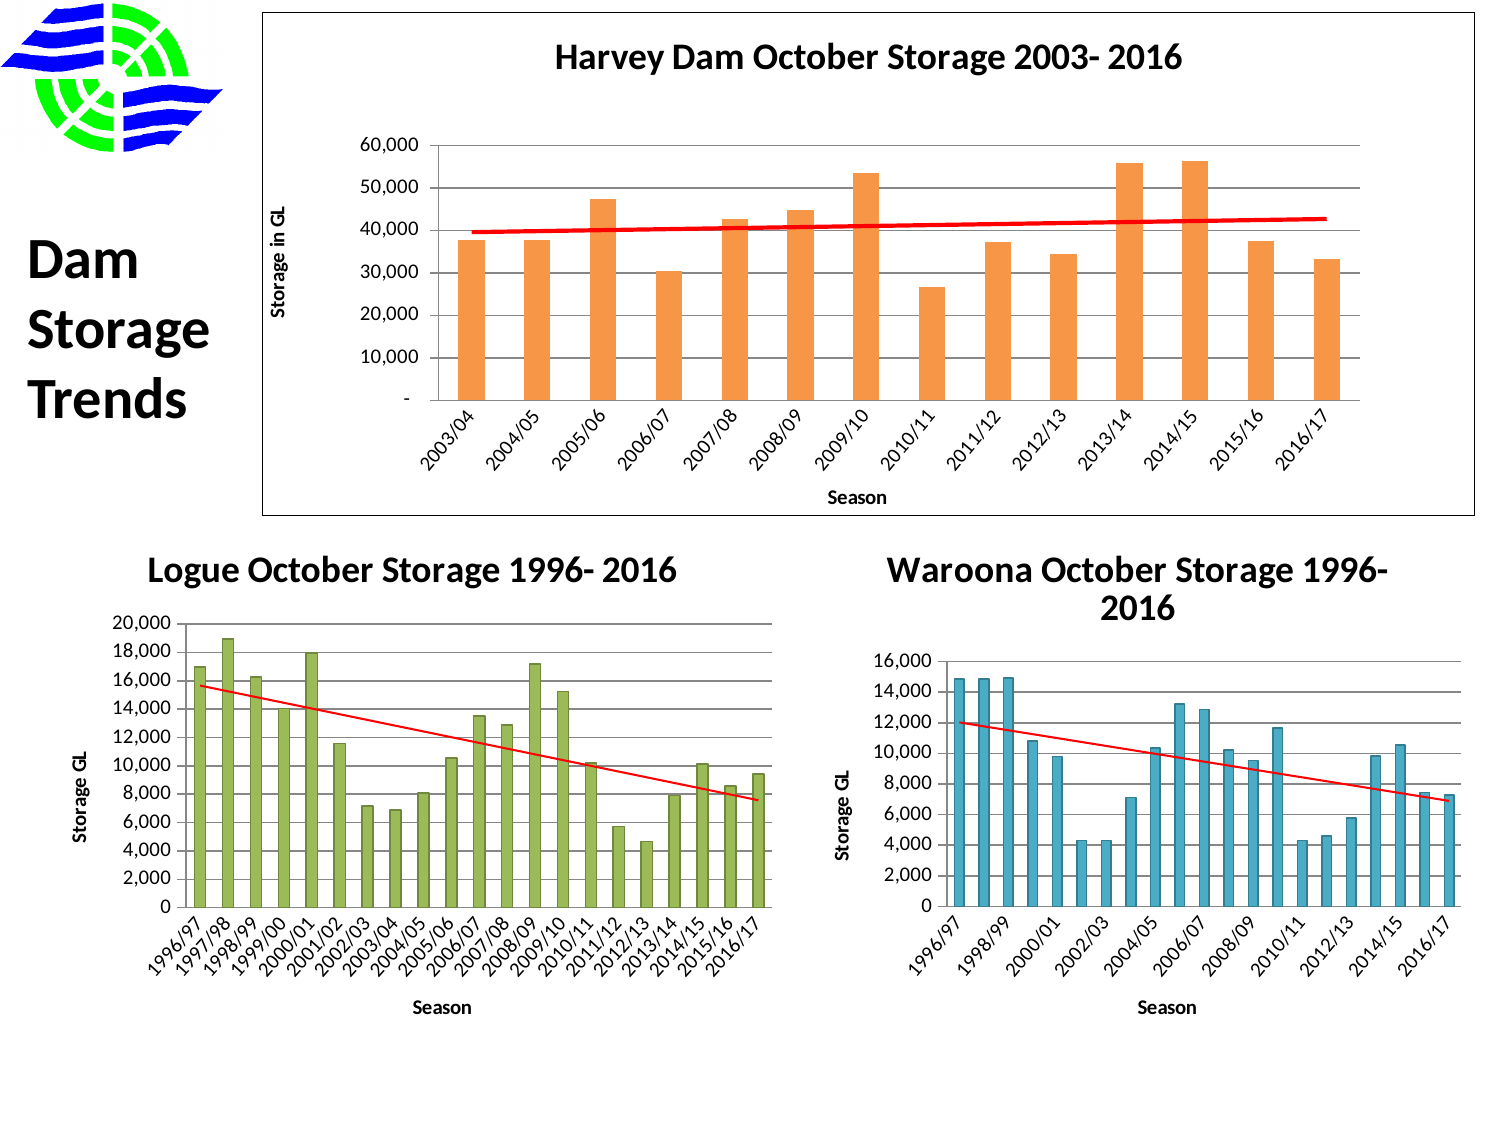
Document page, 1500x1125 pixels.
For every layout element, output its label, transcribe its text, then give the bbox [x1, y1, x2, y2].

chart [37, 524, 788, 1051]
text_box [0, 0, 226, 154]
chart [799, 524, 1476, 1051]
text_box Dam Storage Trends [12, 212, 257, 438]
chart [262, 12, 1476, 516]
